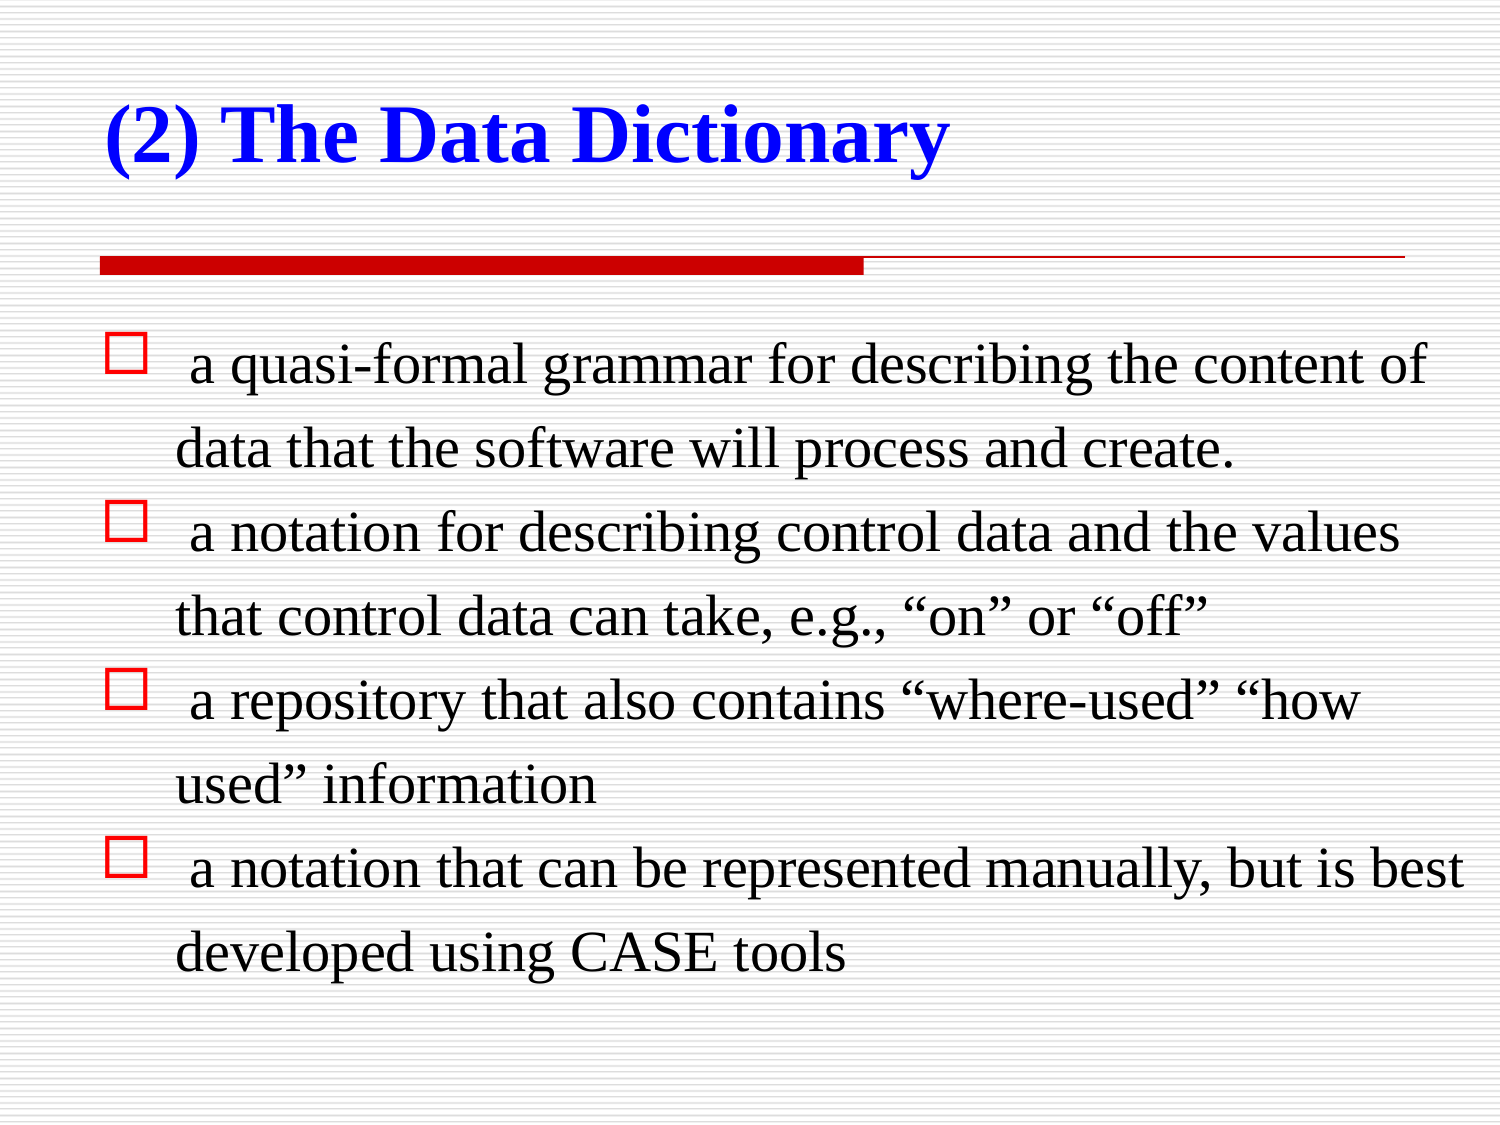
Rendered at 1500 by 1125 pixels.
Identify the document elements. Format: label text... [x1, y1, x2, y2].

text_box (2) The Data Dictionary [93, 75, 963, 184]
picture [0, 0, 1500, 1125]
text_box a quasi-formal grammar for describing the content of data that the software will process and create. a notation for describing control data and the values that control data can take, e.g., “on” or “off” a repository that also contains “where-used” “how used” information a notation that can be represented manually, but is best developed using CASE tools [85, 304, 1500, 991]
